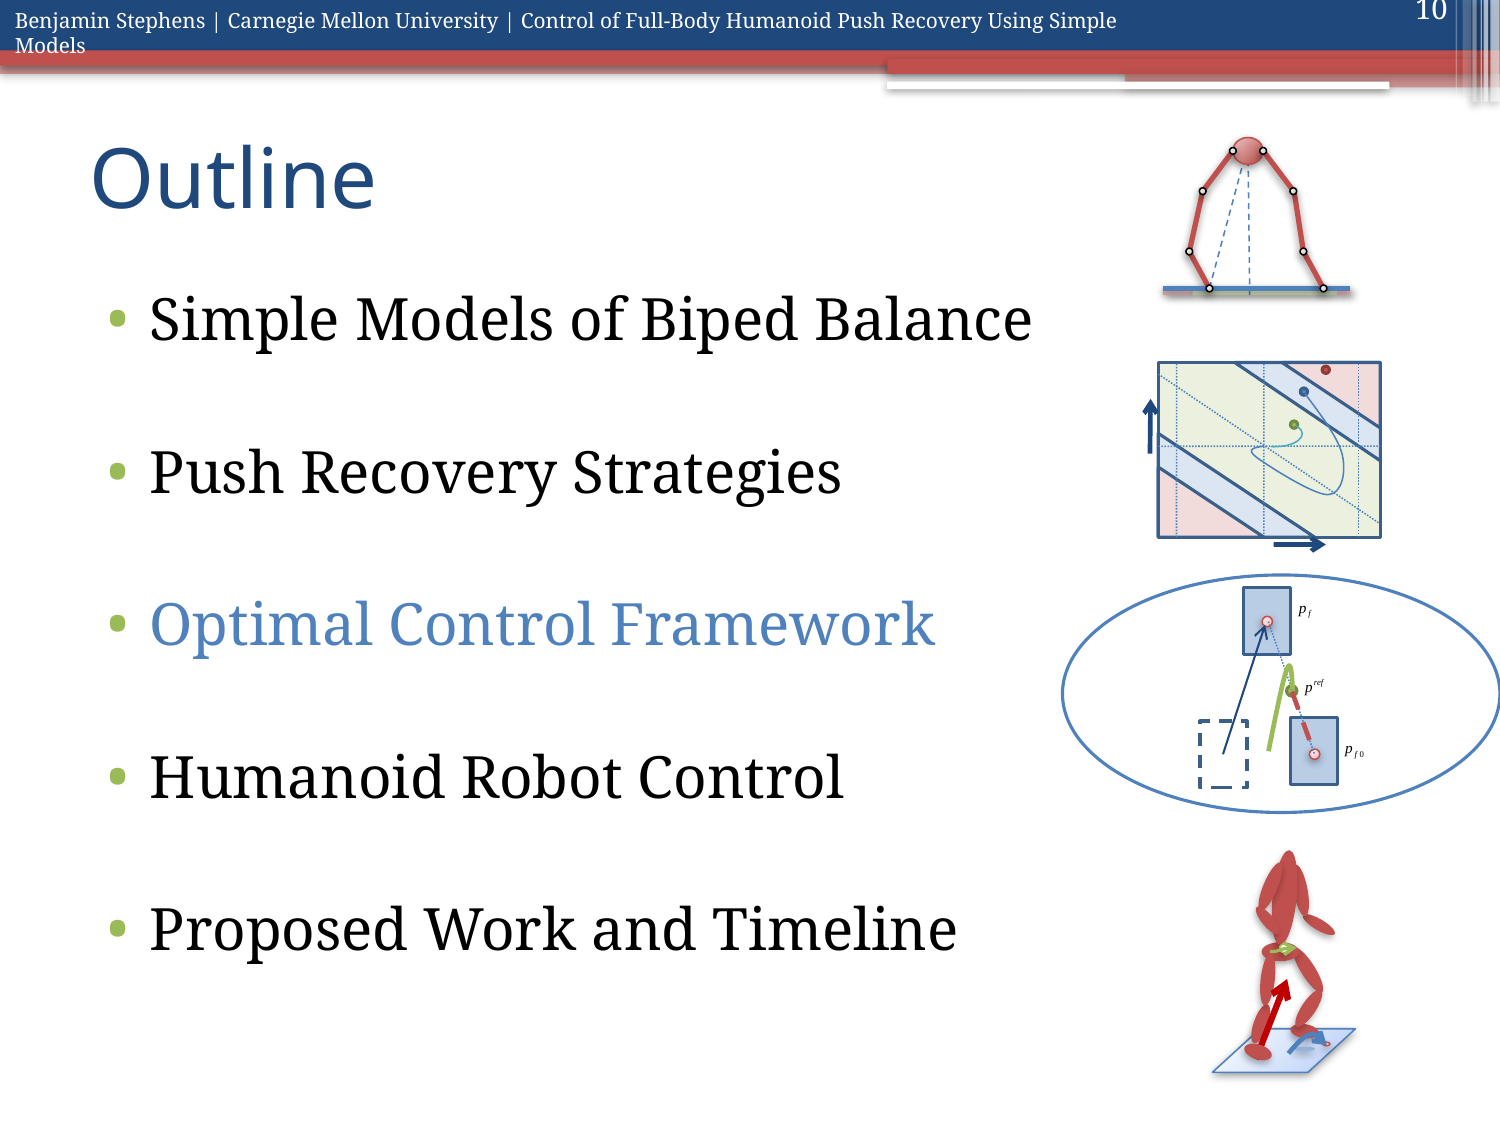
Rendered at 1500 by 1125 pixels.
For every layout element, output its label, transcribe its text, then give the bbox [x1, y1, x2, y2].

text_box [1212, 849, 1356, 1073]
slide_number 10 [1374, 0, 1463, 38]
list Simple Models of Biped Balance Push Recovery Strategies Optimal Control Framework Humanoid Robot Control Proposed Work and Timeline [75, 275, 1425, 1079]
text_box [1162, 137, 1351, 296]
title Outline [75, 87, 1425, 263]
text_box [1149, 362, 1381, 545]
text_box [1060, 573, 1500, 815]
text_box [1199, 587, 1367, 789]
